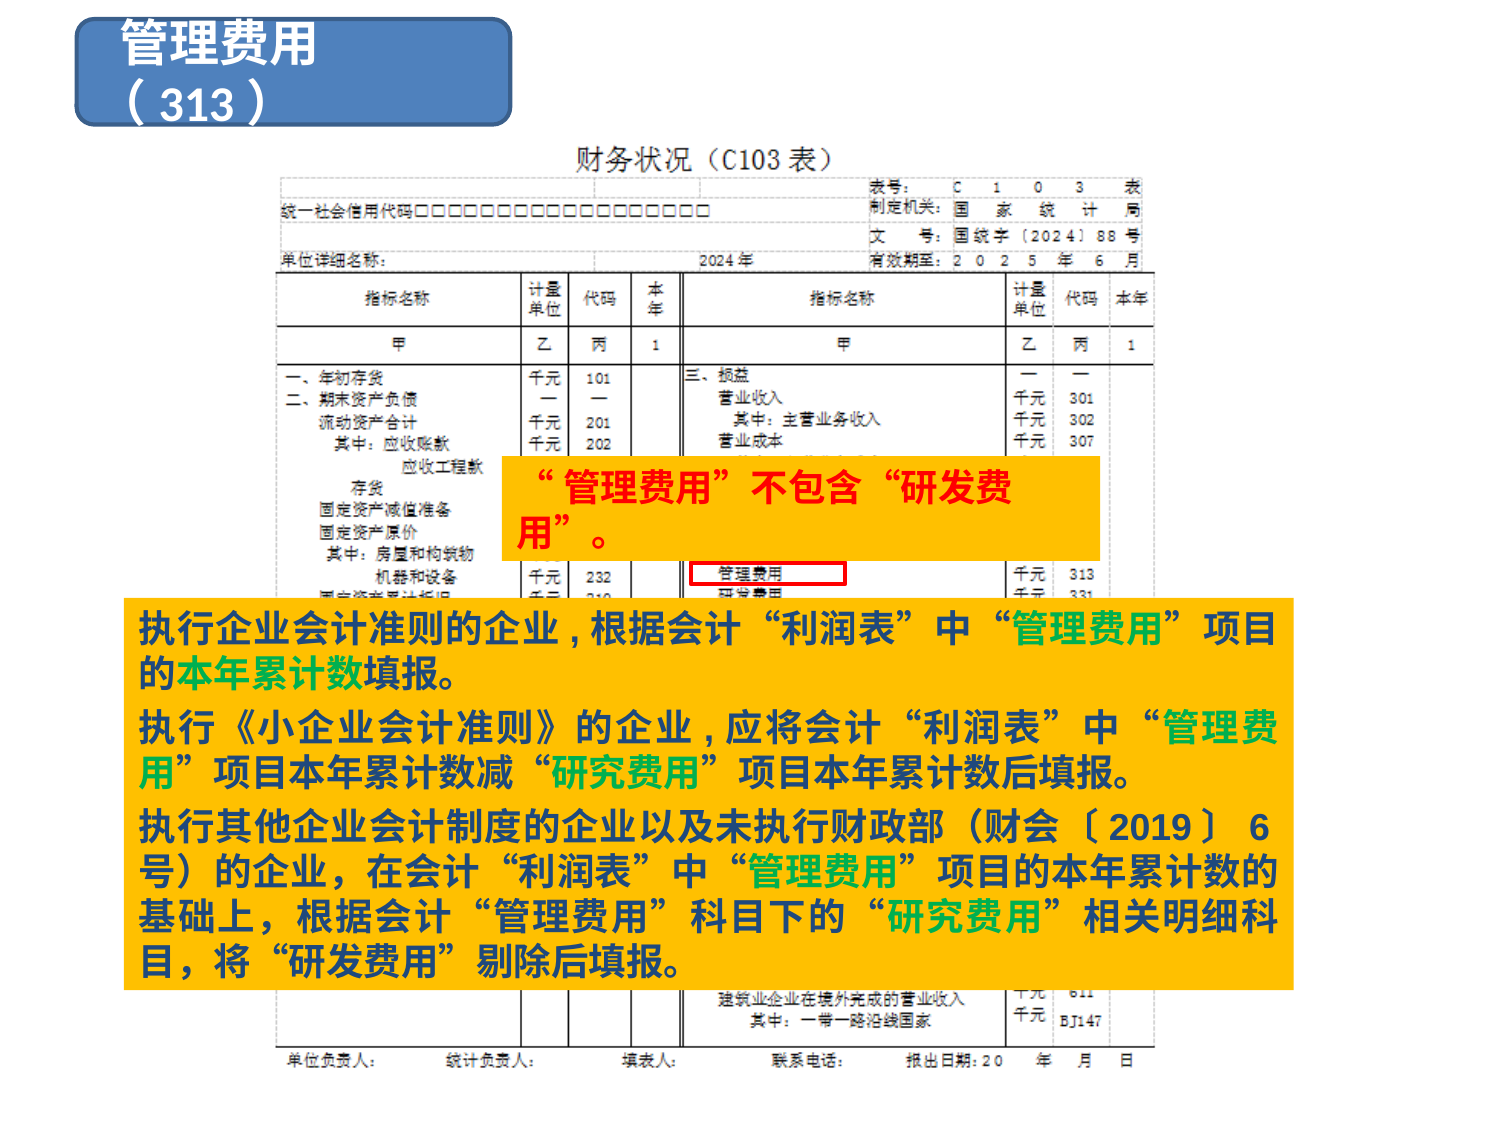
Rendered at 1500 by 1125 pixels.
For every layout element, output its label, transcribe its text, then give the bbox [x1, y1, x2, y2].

text_box 执行企业会计准则的企业,根据会计“利润表”中“管理费用”项目的本年累计数填报。 执行《小企业会计准则》的企业,应将会计“利润表”中“管理费用”项目本年累计数减“研究费用”项目本年累计数后填报。 执行其他企业会计制度的企业以及未执行财政部（财会〔2019〕6号）的企业，在会计“利润表”中“管理费用”项目的本年累计数的基础上，根据会计“管理费用”科目下的“研究费用”相关明细科目，将“研发费用”剔除后填报。 [1182, 597, 1294, 991]
text_box 执行企业会计准则的企业,根据会计“利润表”中“管理费用”项目的本年累计数填报。 执行《小企业会计准则》的企业,应将会计“利润表”中“管理费用”项目本年累计数减“研究费用”项目本年累计数后填报。 执行其他企业会计制度的企业以及未执行财政部（财会〔2019〕6号）的企业，在会计“利润表”中“管理费用”项目的本年累计数的基础上，根据会计“管理费用”科目下的“研究费用”相关明细科目，将“研发费用”剔除后填报。 [123, 597, 236, 991]
picture [241, 136, 1179, 1092]
text_box 管理费用（313） [74, 16, 513, 127]
